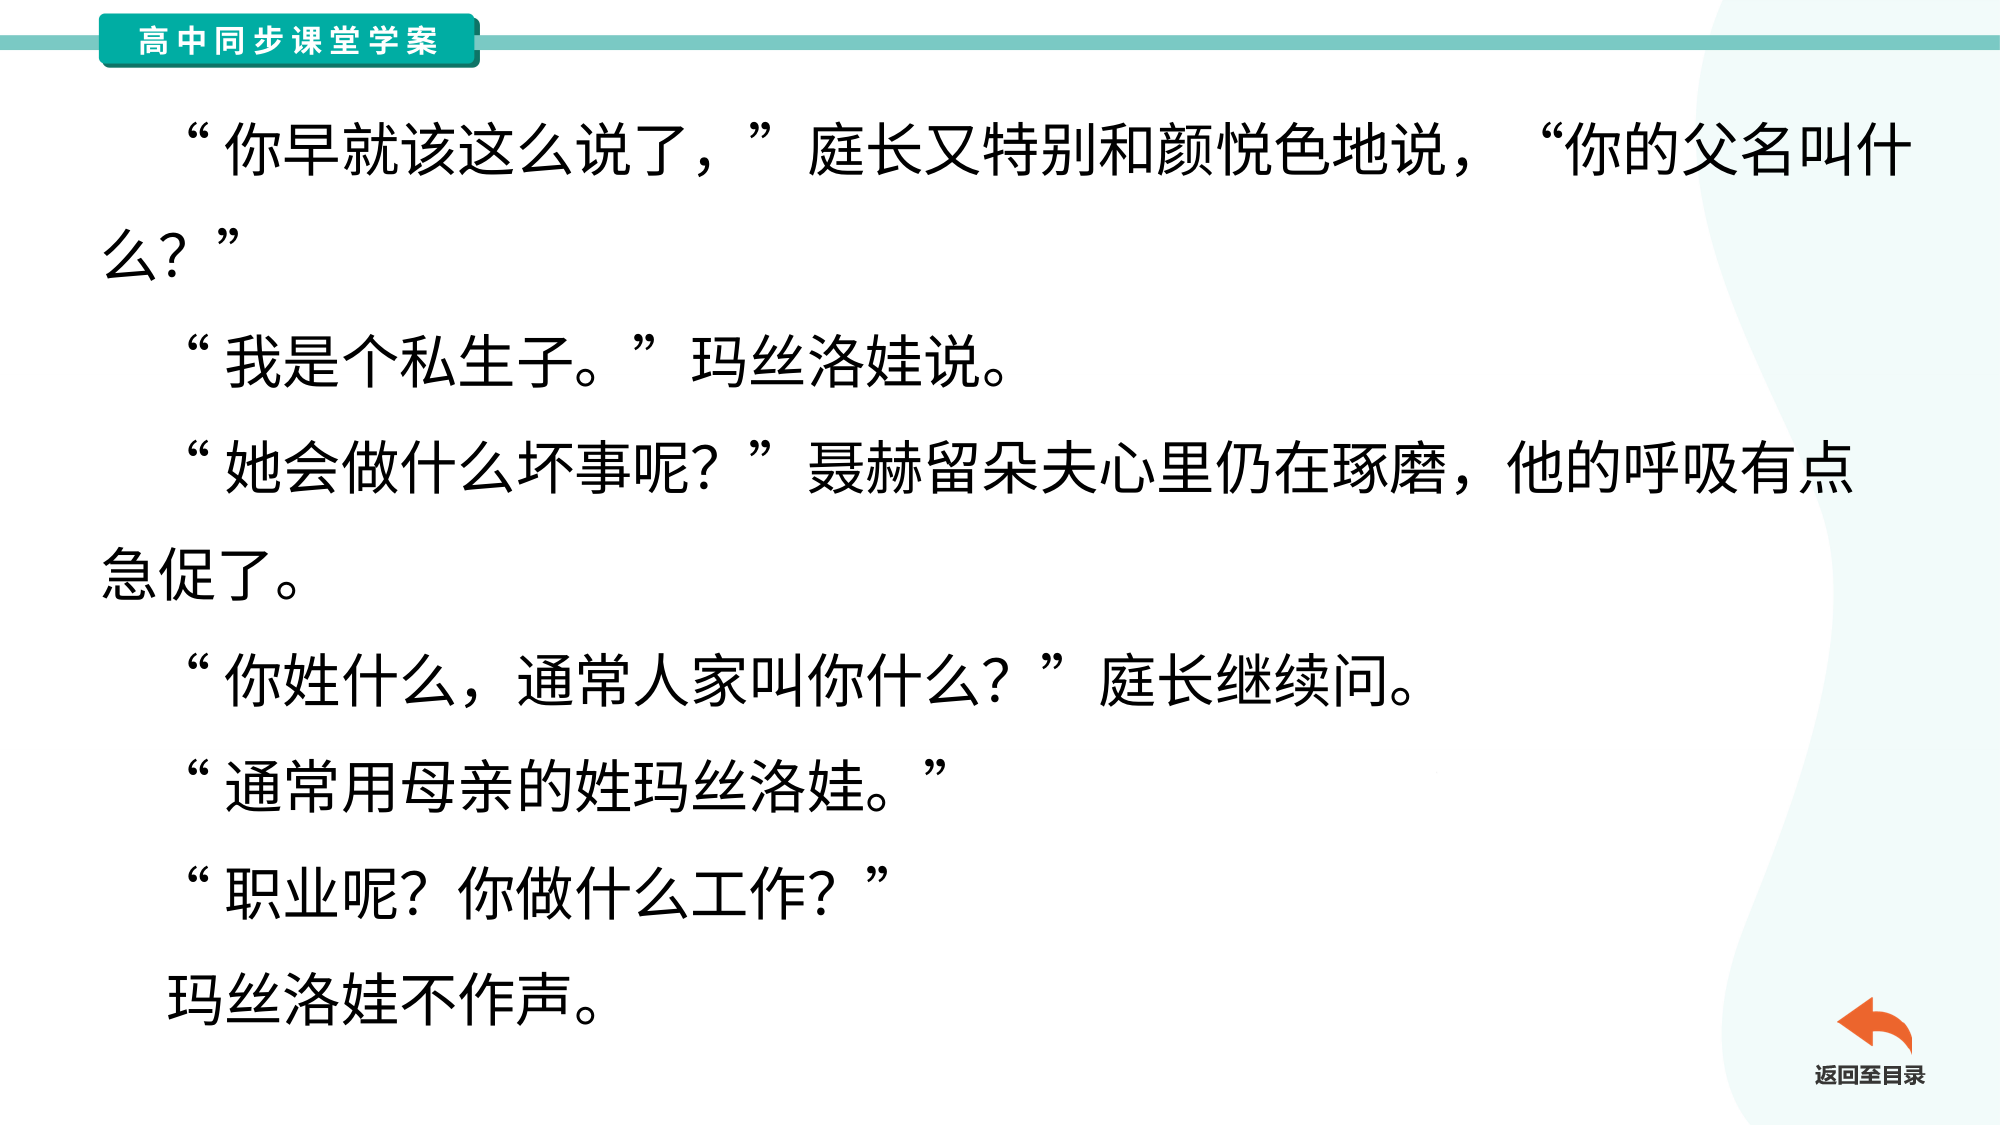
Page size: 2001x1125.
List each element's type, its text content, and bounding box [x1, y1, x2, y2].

picture [0, 0, 2000, 1125]
text_box “你早就该这么说了，”庭长又特别和颜悦色地说，“你的父名叫什 么？” “我是个私生子。”玛丝洛娃说。 “她会做什么坏事呢？”聂赫留朵夫心里仍在琢磨，他的呼吸有点 急促了。 “你姓什么，通常人家叫你什么？”庭长继续问。 “通常用母亲的姓玛丝洛娃。” “职业呢？你做什么工作？” 玛丝洛娃不作声。 [100, 76, 1899, 1033]
